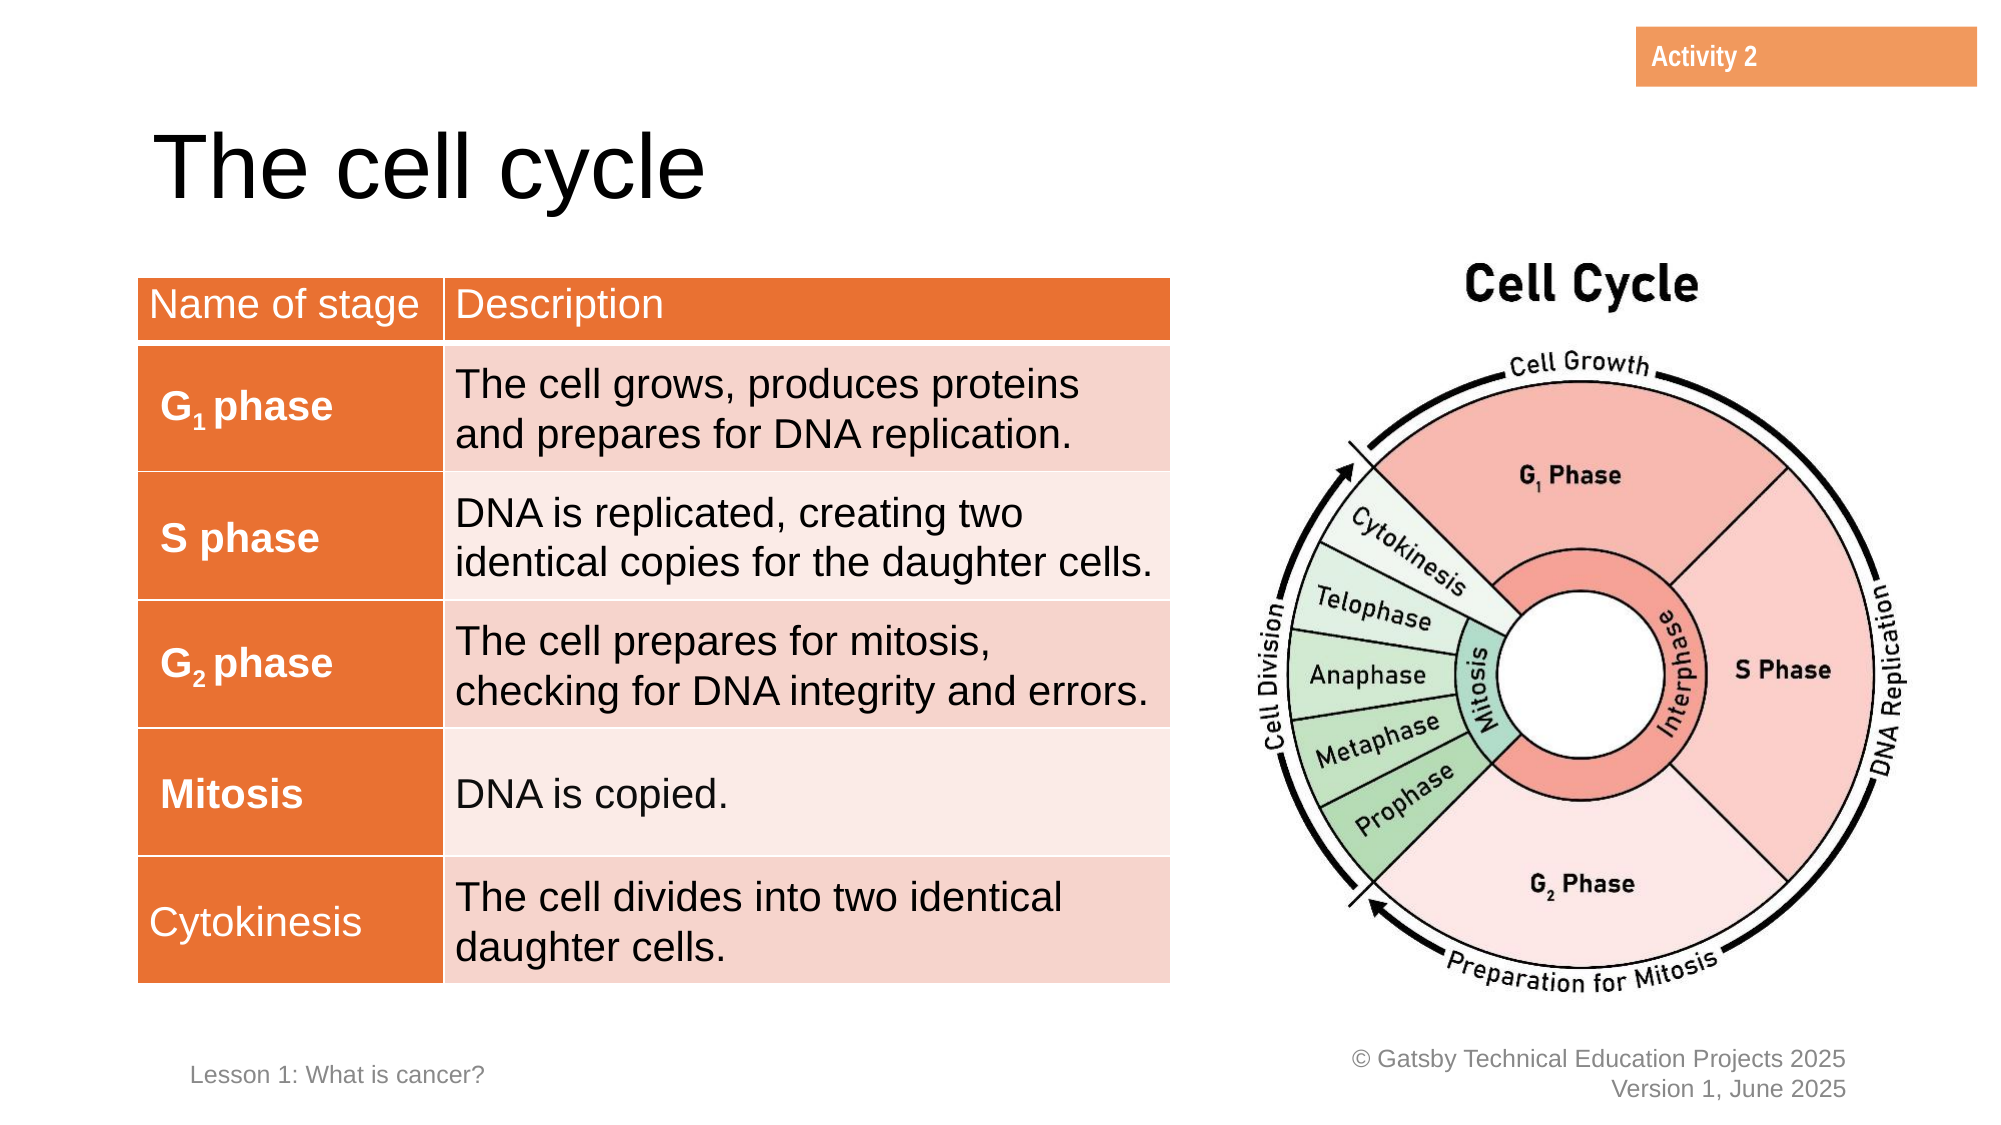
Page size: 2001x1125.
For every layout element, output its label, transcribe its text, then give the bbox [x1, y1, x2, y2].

table_cell S phase [138, 472, 443, 599]
table_cell The cell prepares for mitosis, checking for DNA integrity and errors. [445, 601, 1170, 727]
list Lesson 1: What is cancer? [137, 1042, 829, 1103]
table_cell DNA is replicated, creating two identical copies for the daughter cells. [445, 472, 1170, 599]
table_cell DNA is copied. [445, 729, 1170, 855]
table_cell Cytokinesis [138, 857, 443, 983]
table_cell G1 phase [138, 346, 443, 471]
list Activity 2 [1636, 26, 1978, 87]
title The cell cycle [137, 59, 1863, 278]
table_header Name of stage [138, 278, 443, 340]
table_cell G2 phase [138, 601, 443, 727]
table_cell The cell divides into two identical daughter cells. [445, 857, 1170, 983]
picture [1248, 254, 1921, 1006]
table_cell Mitosis [138, 729, 443, 855]
table_cell The cell grows, produces proteins and prepares for DNA replication. [445, 346, 1170, 471]
table_header Description [445, 278, 1170, 340]
